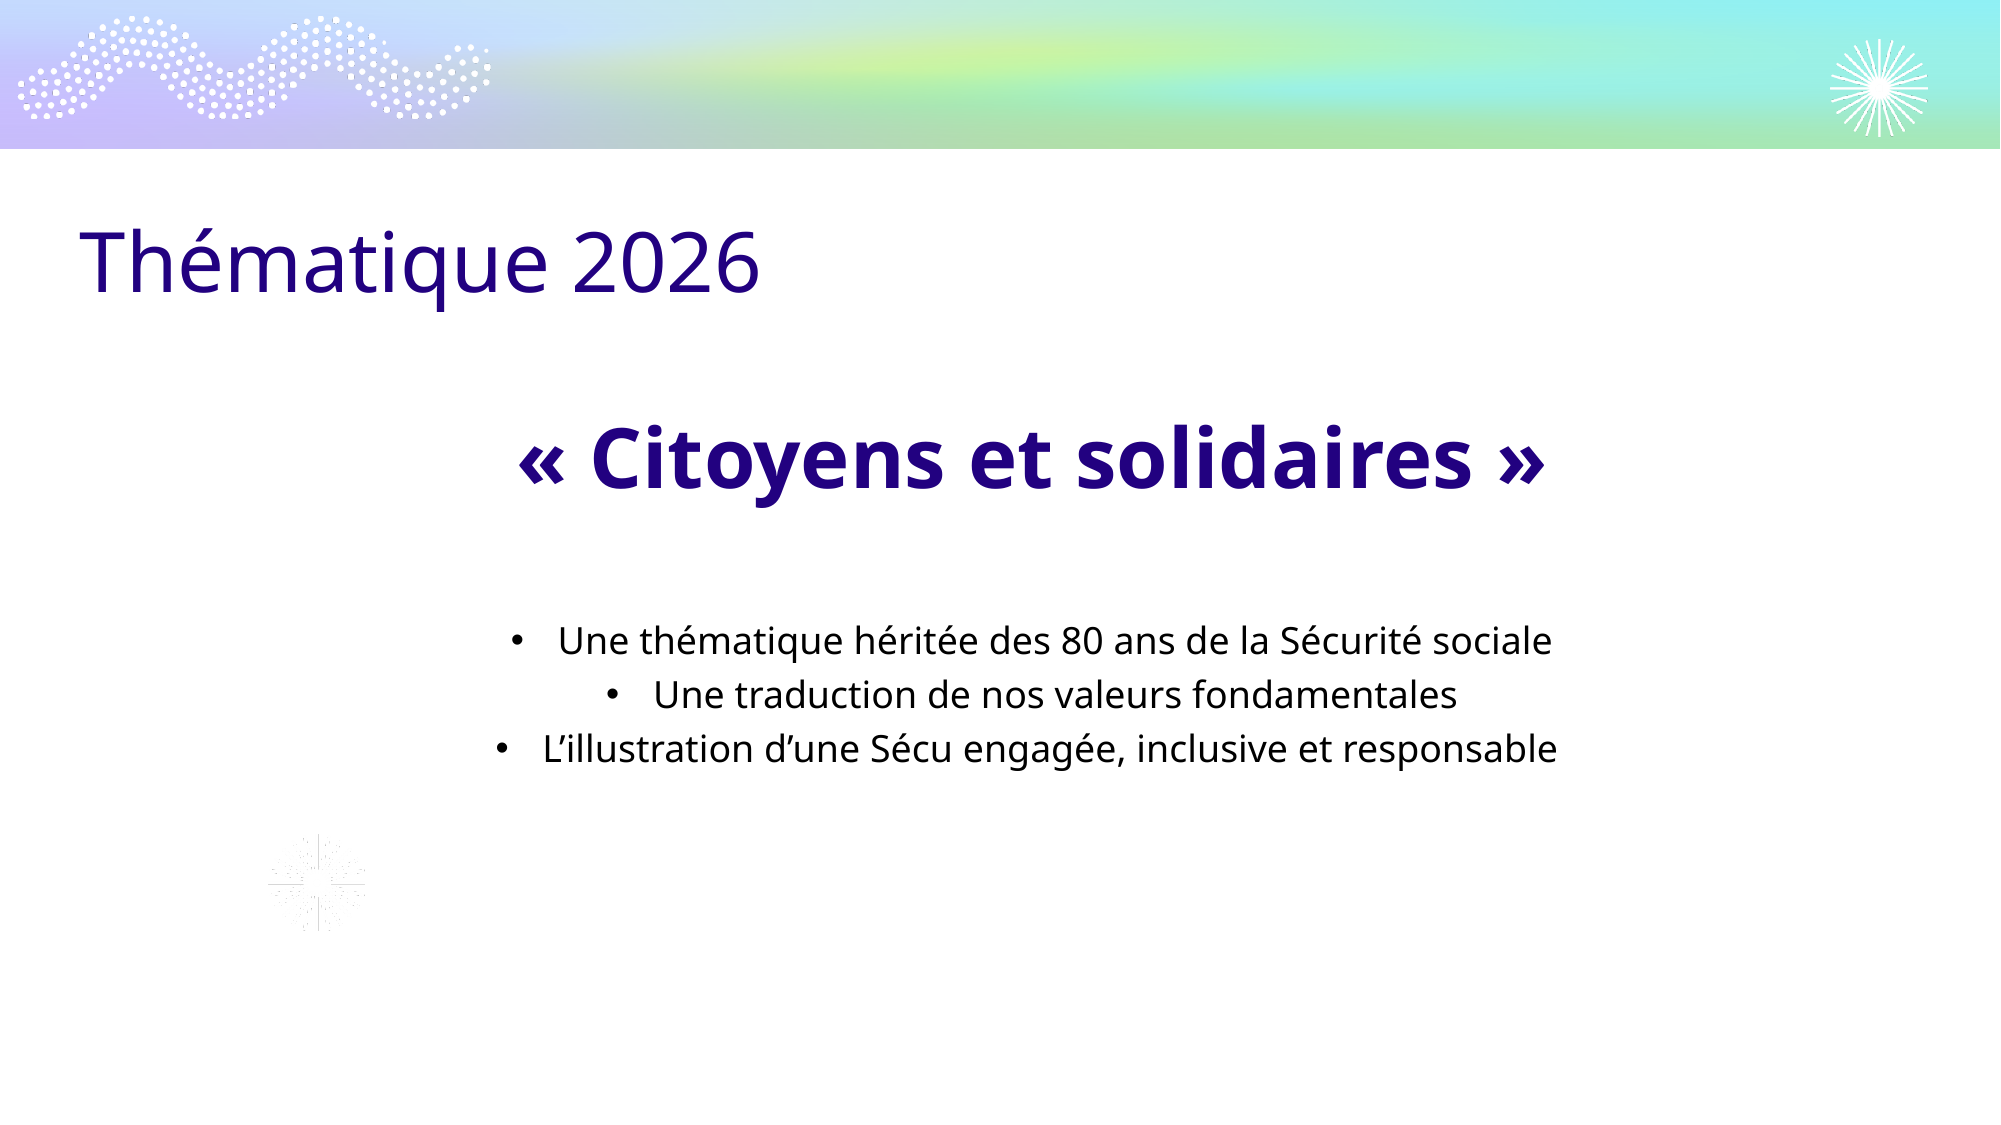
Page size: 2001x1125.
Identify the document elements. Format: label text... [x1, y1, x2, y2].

text_box « Citoyens et solidaires » Une thématique héritée des 80 ans de la Sécurité sociale Une traduction de nos valeurs fondamentales L’illustration d’une Sécu engagée, inclusive et responsable [234, 382, 1831, 778]
picture [268, 834, 365, 931]
text_box Thématique 2026 [65, 202, 1473, 317]
picture [0, 0, 2000, 150]
